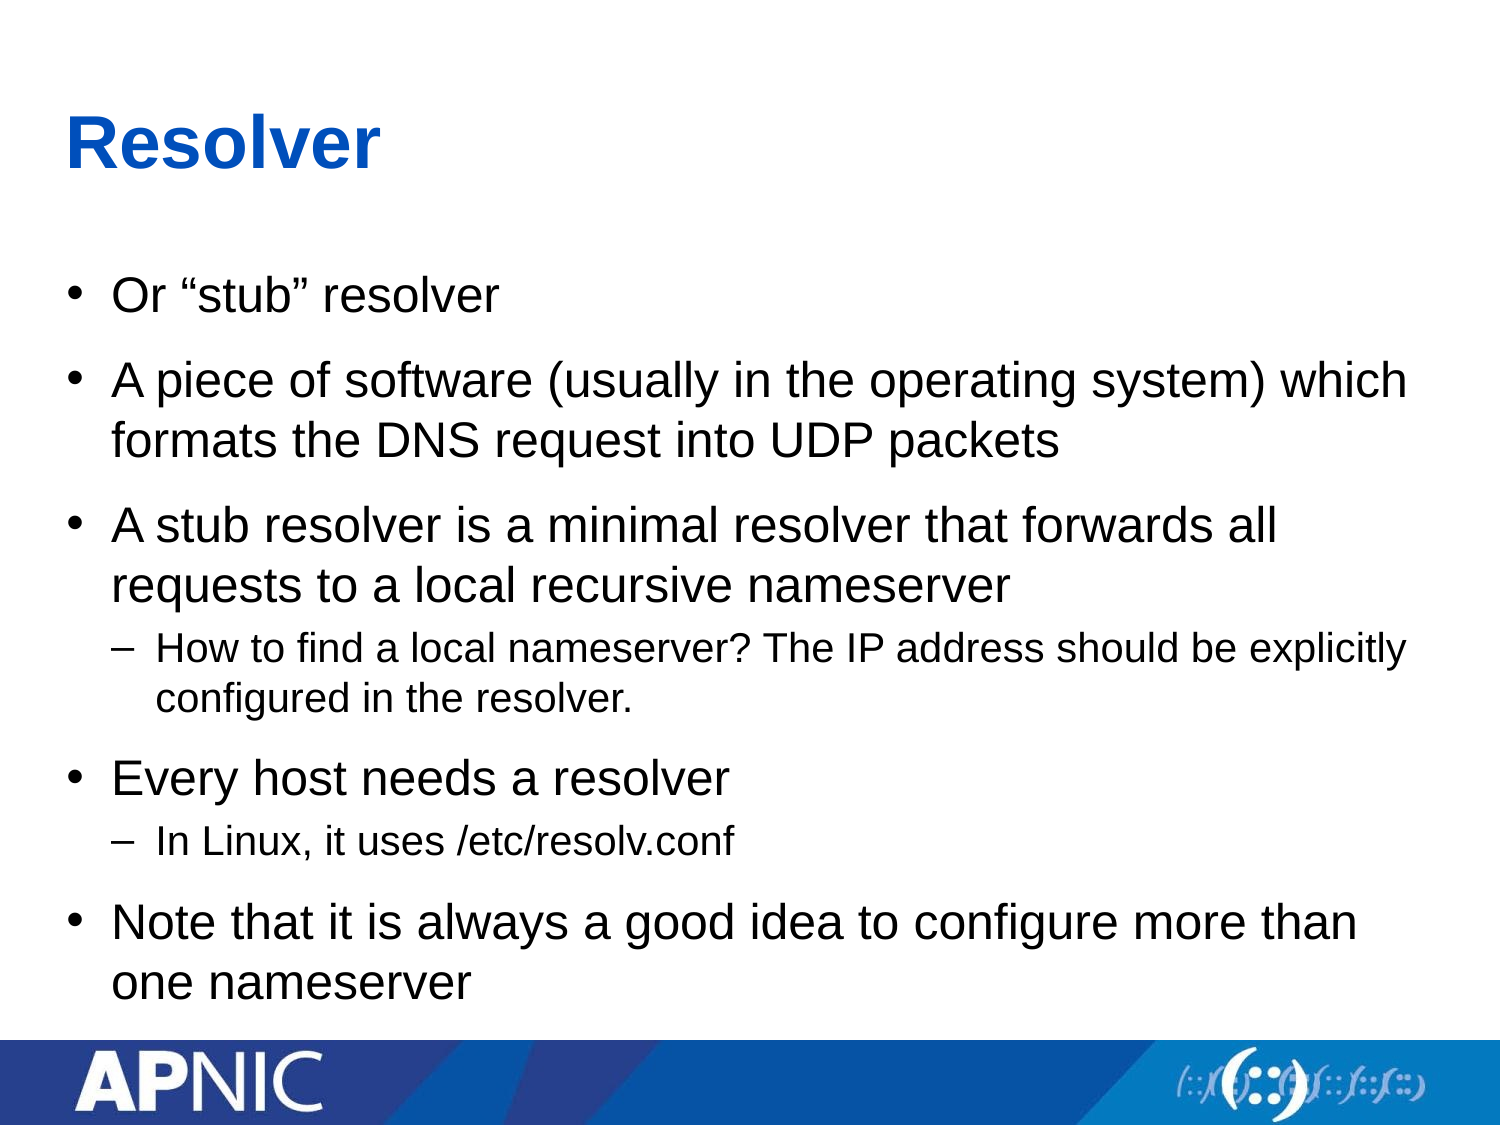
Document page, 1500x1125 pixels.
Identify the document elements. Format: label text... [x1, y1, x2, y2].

picture [0, 1040, 1500, 1125]
title Resolver [64, 45, 1436, 233]
list Or “stub” resolver A piece of software (usually in the operating system) which formats the DNS request into UDP packets A stub resolver is a minimal resolver that forwards all requests to a local recursive nameserver How to find a local nameserver? The IP address should be explicitly configured in the resolver. Every host needs a resolver In Linux, it uses /etc/resolv.conf Note that it is always a good idea to configure more than one nameserver [66, 262, 1437, 1012]
